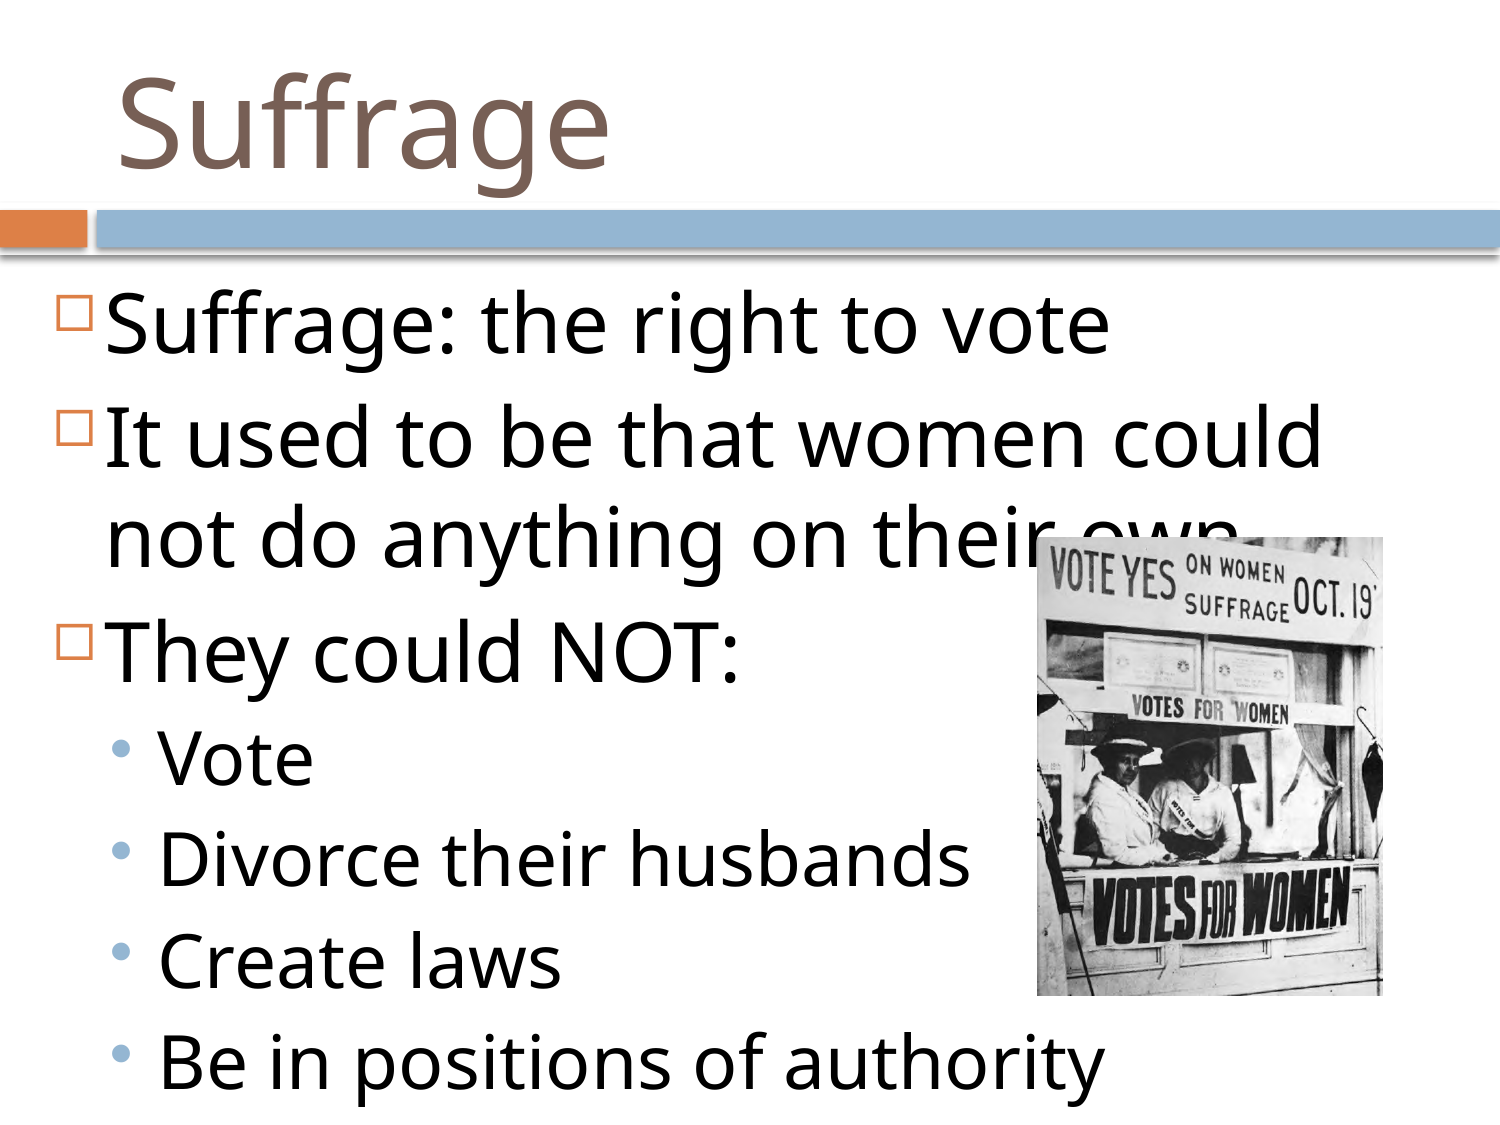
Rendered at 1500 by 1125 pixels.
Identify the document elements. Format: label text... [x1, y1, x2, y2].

picture [1037, 537, 1384, 996]
title Suffrage [100, 37, 1438, 200]
list Suffrage: the right to vote It used to be that women could not do anything on their own. They could NOT: Vote Divorce their husbands Create laws Be in positions of authority [37, 262, 1438, 1088]
